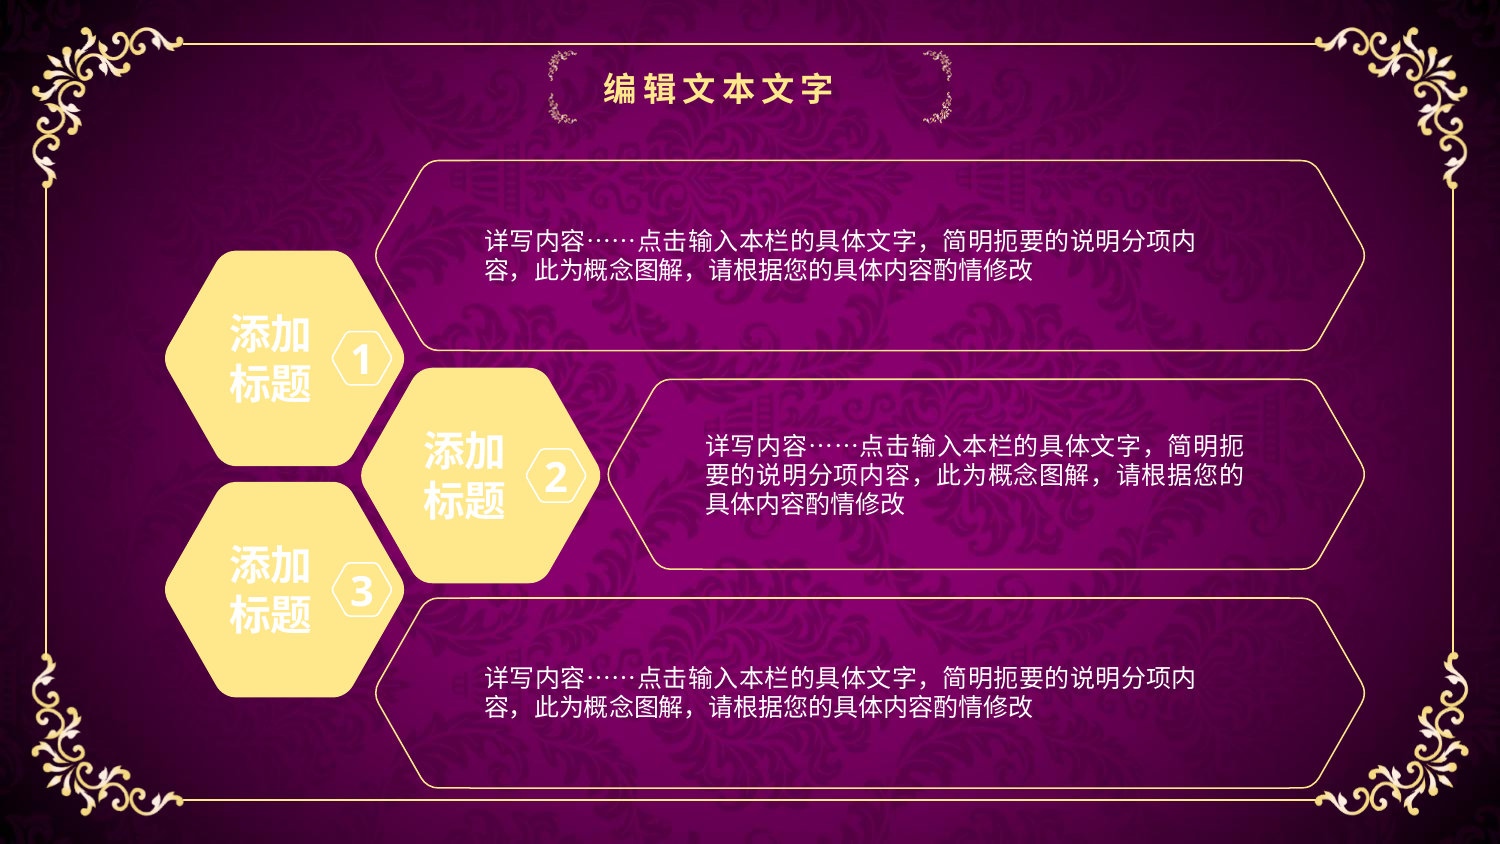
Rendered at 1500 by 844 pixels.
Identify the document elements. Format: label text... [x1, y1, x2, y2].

text_box [608, 379, 1365, 570]
text_box 添加标题 [412, 425, 518, 526]
picture [0, 0, 1500, 844]
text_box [526, 448, 586, 503]
text_box 详写内容……点击输入本栏的具体文字，简明扼要的说明分项内容，此为概念图解，请根据您的具体内容酌情修改 [705, 431, 1245, 520]
text_box 添加标题 [218, 307, 324, 408]
text_box [375, 160, 1365, 351]
text_box 详写内容……点击输入本栏的具体文字，简明扼要的说明分项内容，此为概念图解，请根据您的具体内容酌情修改 [484, 663, 1198, 722]
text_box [332, 562, 392, 617]
text_box [375, 597, 1365, 789]
text_box 添加标题 [218, 539, 324, 640]
text_box 编辑文本文字 [588, 61, 911, 116]
text_box [396, 339, 404, 378]
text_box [332, 331, 392, 386]
text_box [361, 368, 600, 583]
text_box [165, 251, 392, 466]
text_box 详写内容……点击输入本栏的具体文字，简明扼要的说明分项内容，此为概念图解，请根据您的具体内容酌情修改 [484, 226, 1198, 285]
text_box [396, 570, 404, 609]
text_box [165, 482, 392, 697]
